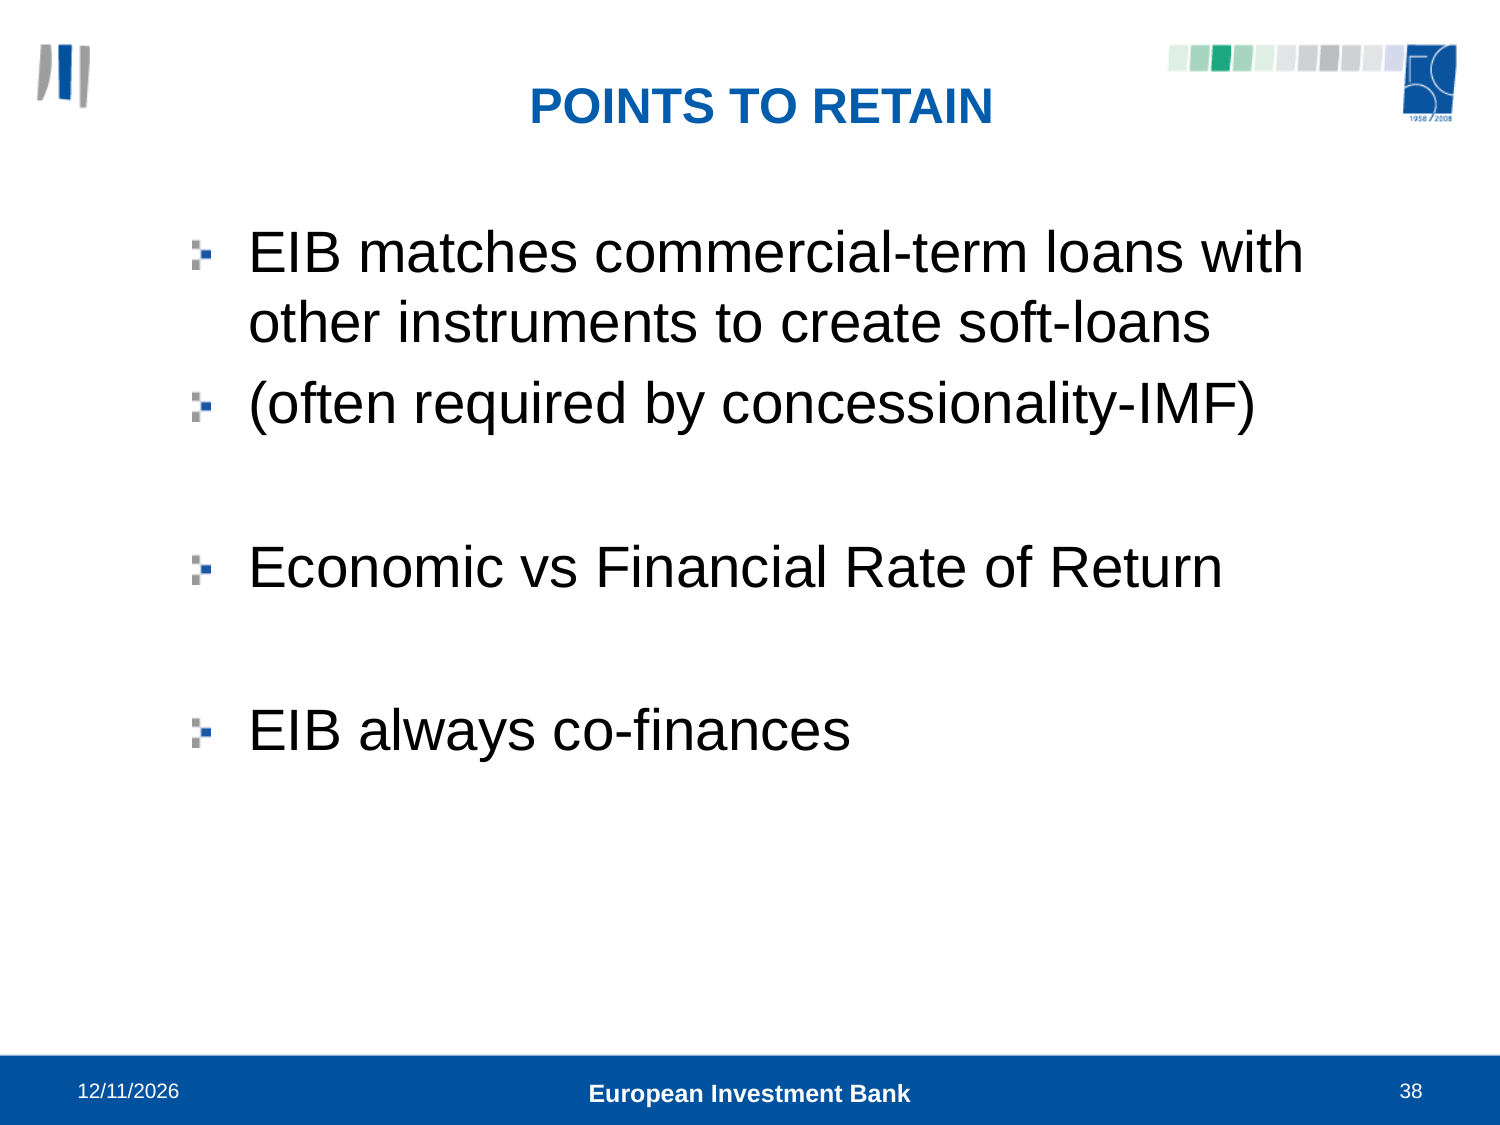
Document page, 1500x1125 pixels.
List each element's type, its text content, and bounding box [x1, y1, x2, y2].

slide_number 38 [1274, 1070, 1438, 1125]
title POINTS TO RETAIN [170, 66, 1353, 185]
list EIB matches commercial-term loans with other instruments to create soft-loans (often required by concessionality-IMF) Economic vs Financial Rate of Return EIB always co-finances [176, 206, 1382, 987]
footer European Investment Bank [229, 1070, 1271, 1125]
picture [0, 0, 1500, 1125]
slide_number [62, 1070, 226, 1125]
